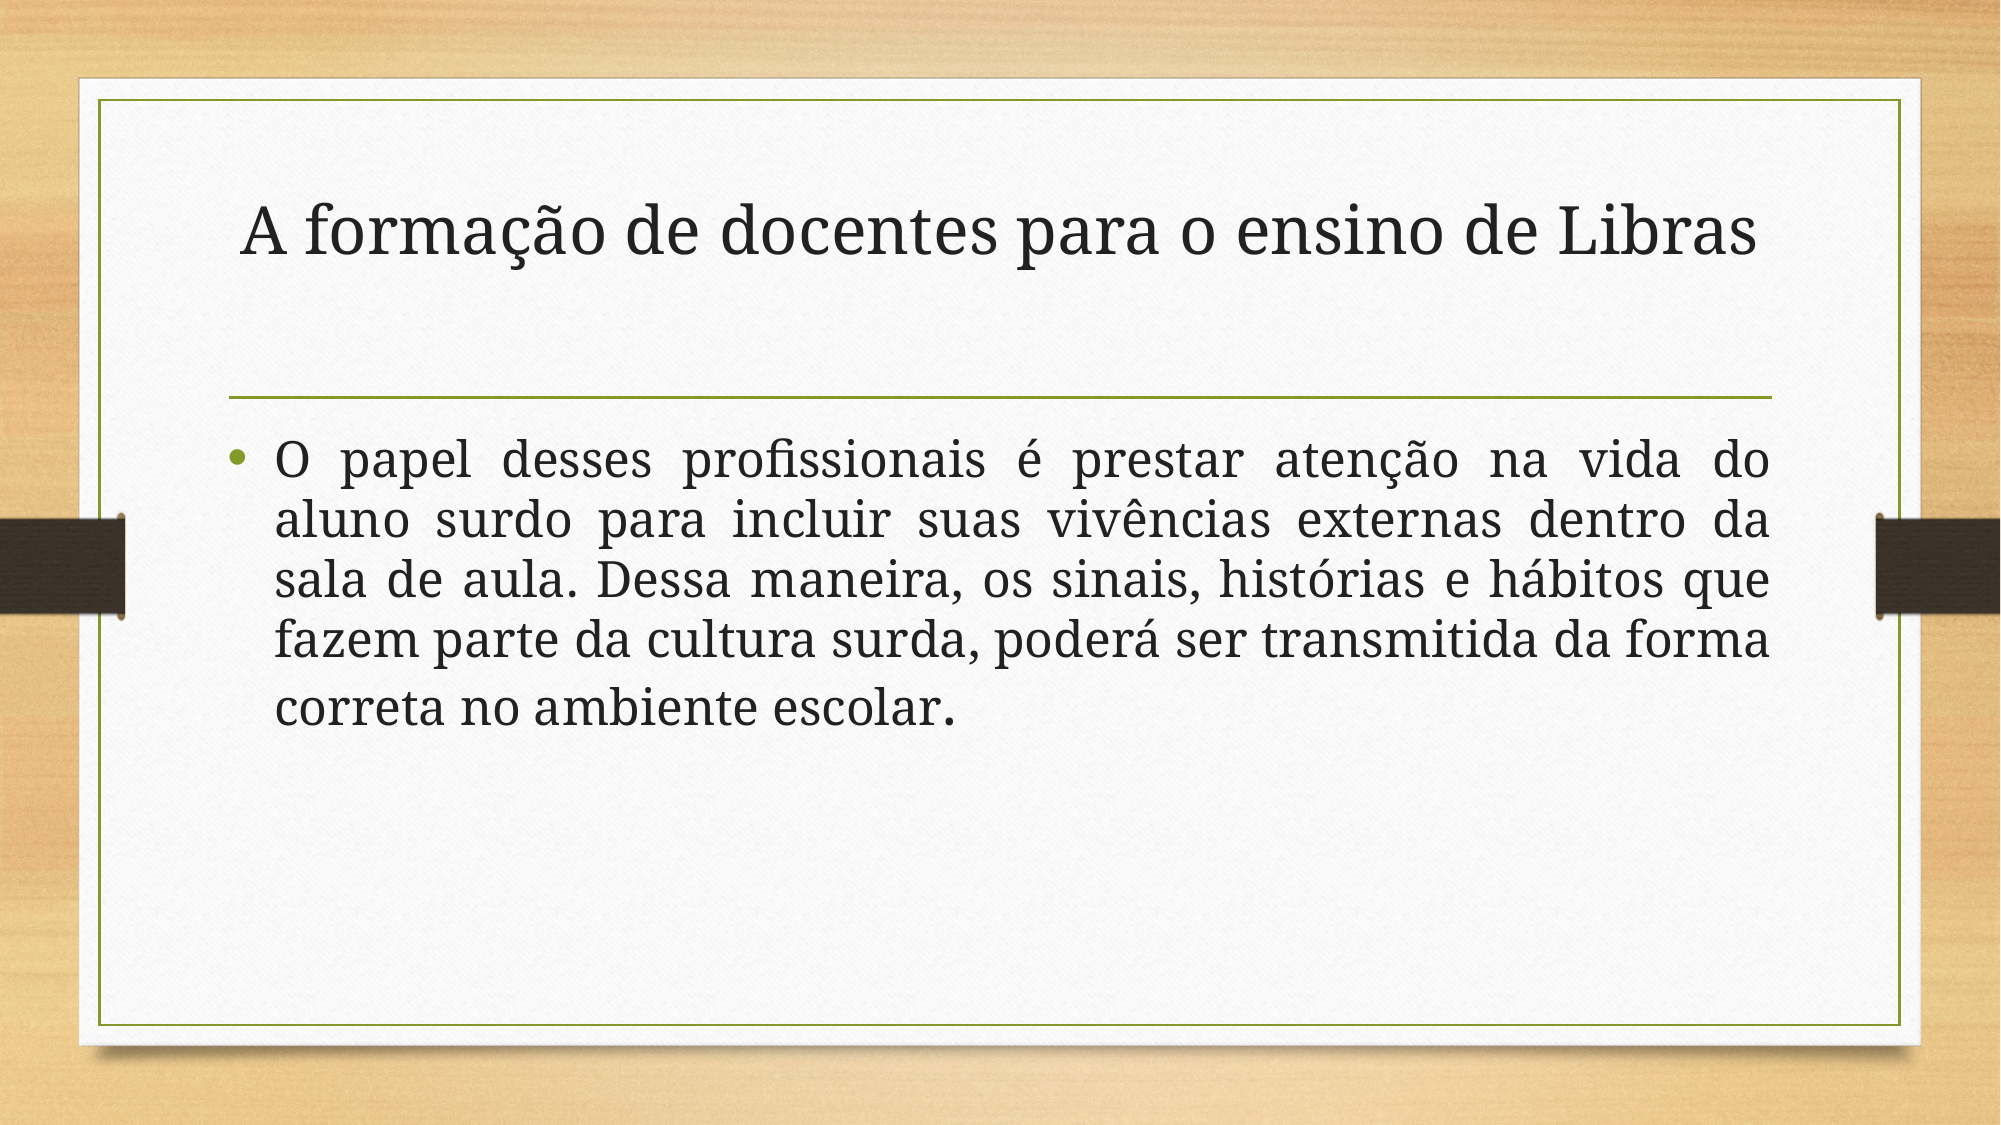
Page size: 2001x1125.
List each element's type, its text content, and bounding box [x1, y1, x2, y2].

title A formação de docentes para o ensino de Libras [212, 161, 1788, 375]
picture [0, 0, 2001, 1125]
list O papel desses profissionais é prestar atenção na vida do aluno surdo para incluir suas vivências externas dentro da sala de aula. Dessa maneira, os sinais, histórias e hábitos que fazem parte da cultura surda, poderá ser transmitida da forma correta no ambiente escolar. [212, 419, 1788, 964]
